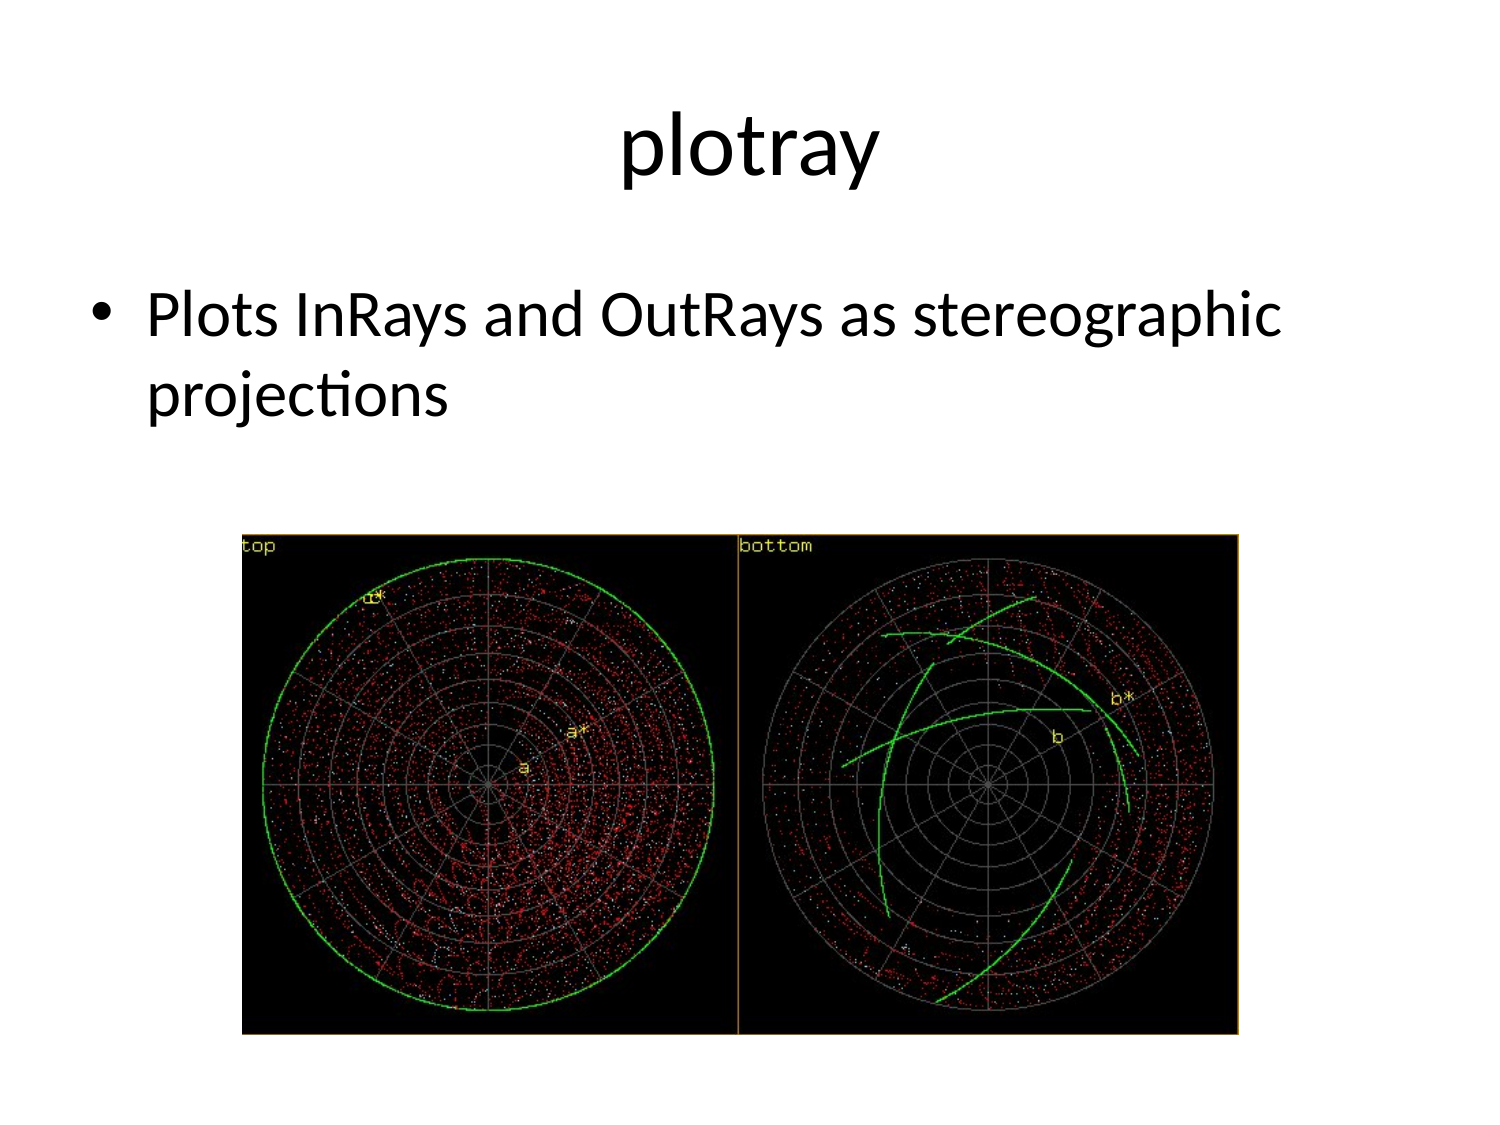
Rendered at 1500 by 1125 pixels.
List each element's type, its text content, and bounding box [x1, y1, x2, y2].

list Plots InRays and OutRays as stereographic projections [75, 262, 1425, 1005]
picture [241, 534, 1240, 1036]
title plotray [75, 45, 1425, 233]
